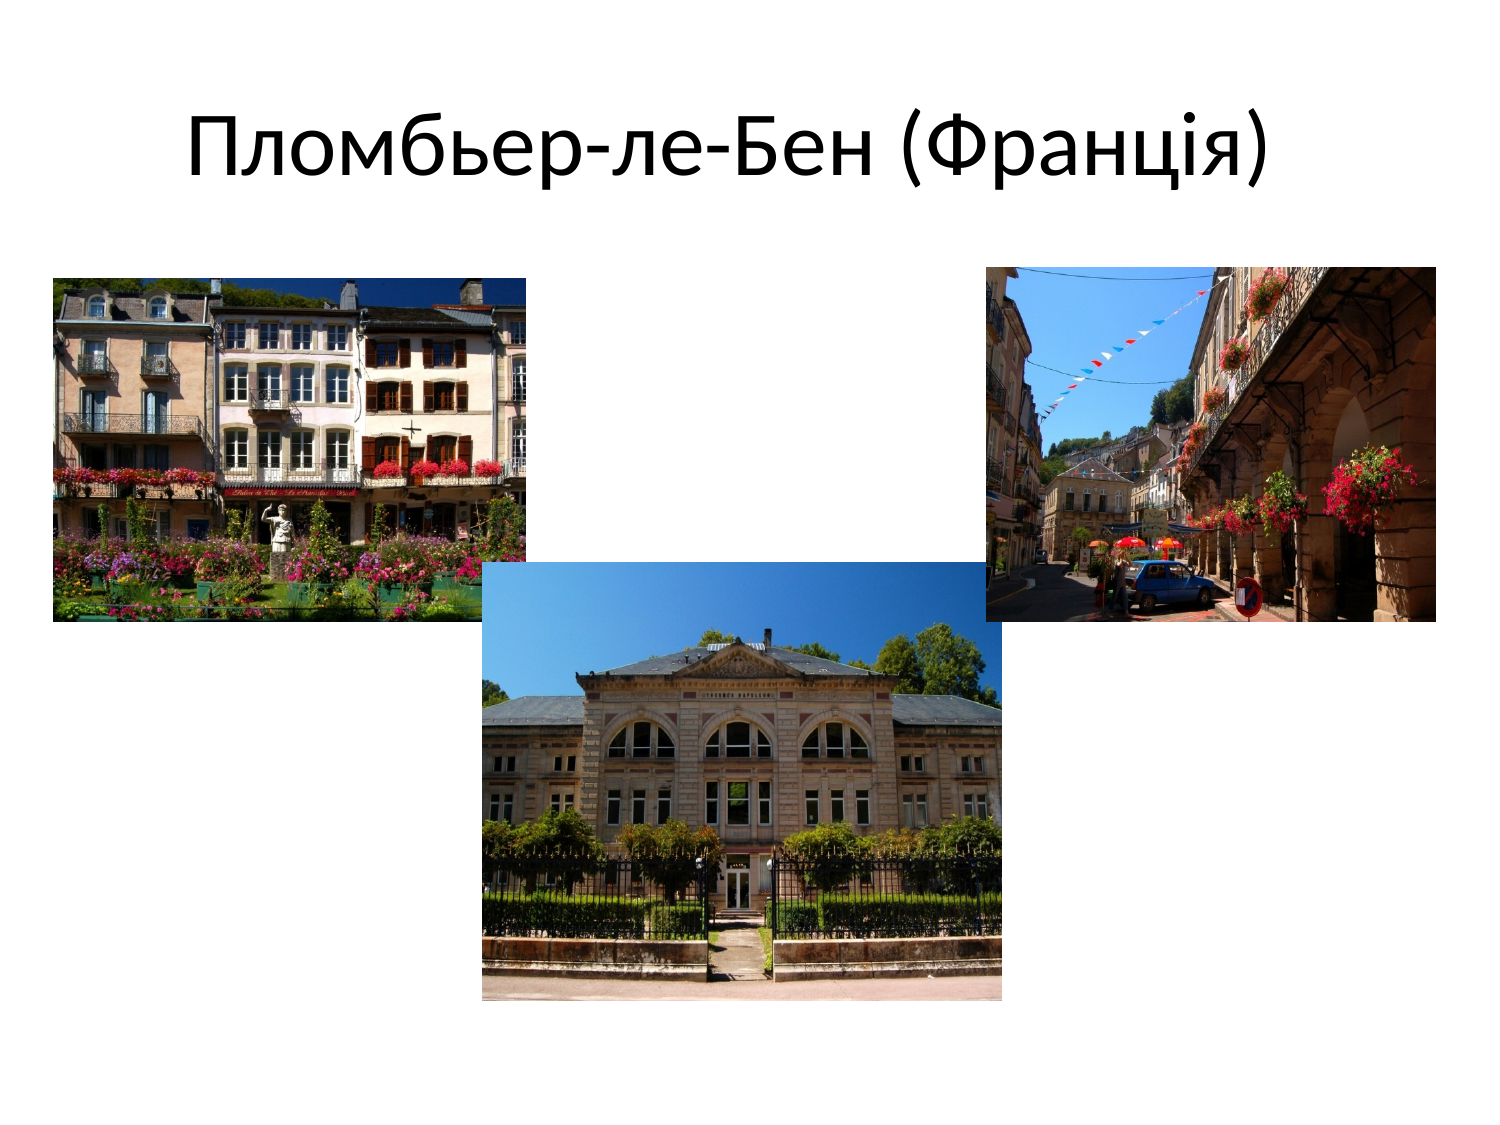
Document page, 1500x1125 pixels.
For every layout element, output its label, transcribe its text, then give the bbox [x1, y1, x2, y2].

picture [52, 267, 1436, 1001]
title Пломбьер-ле-Бен (Франція) [74, 44, 1426, 233]
